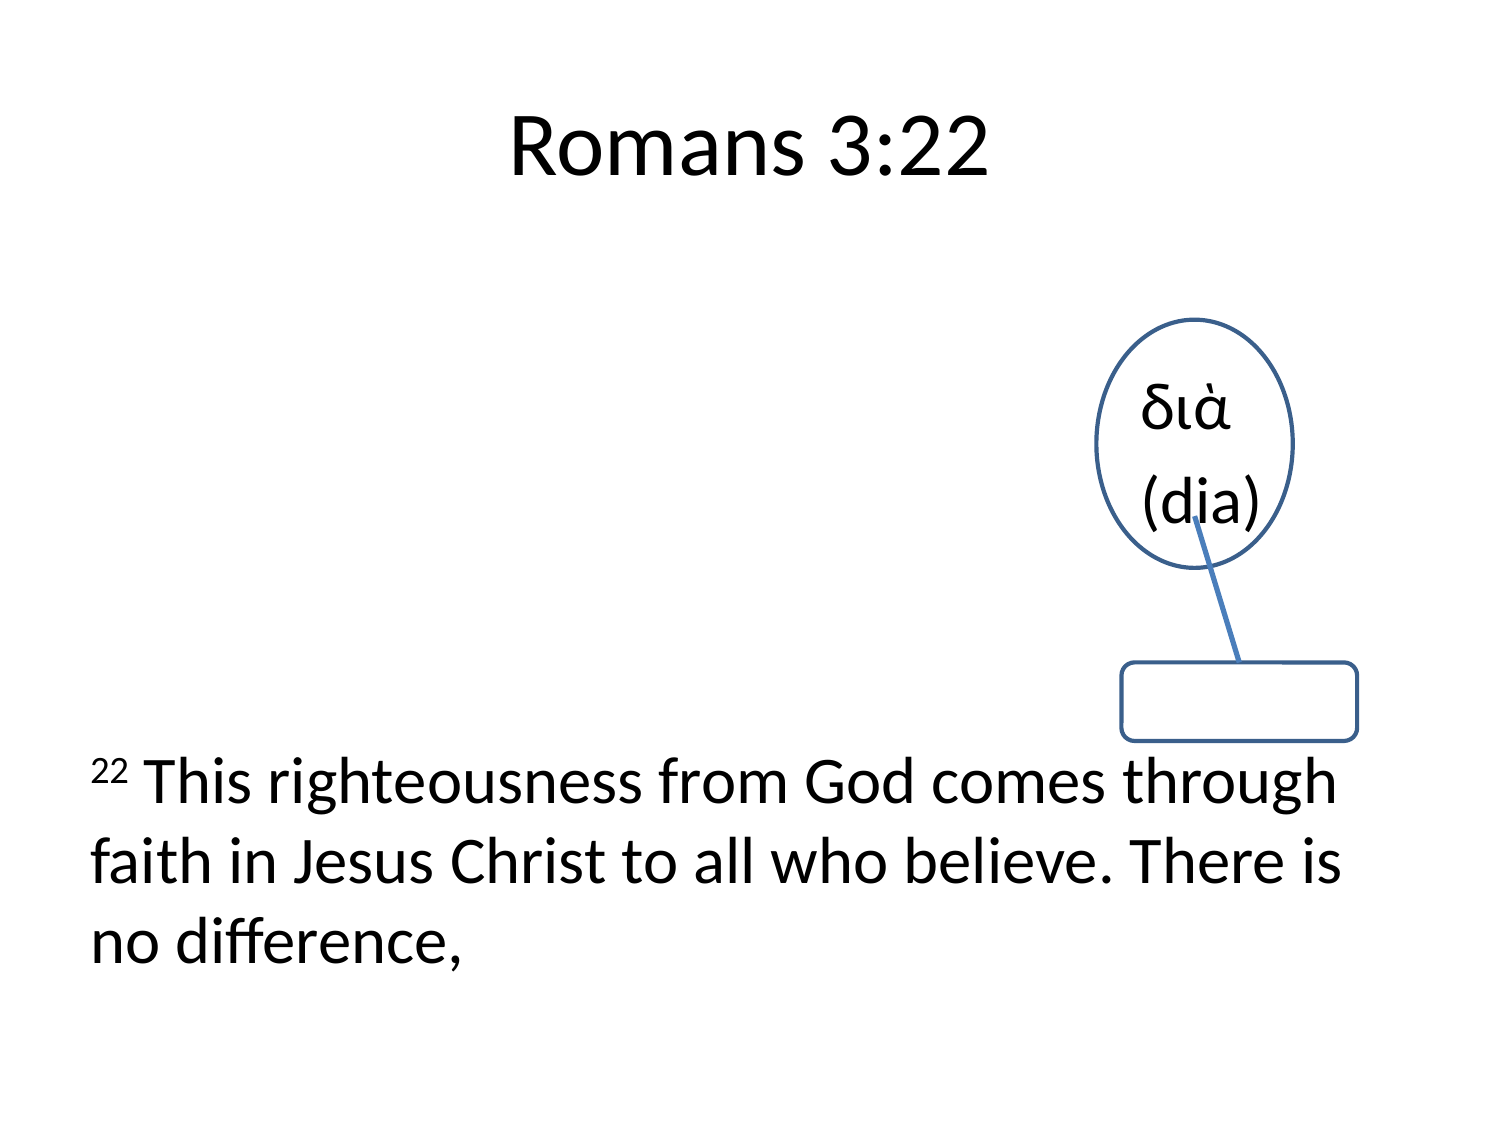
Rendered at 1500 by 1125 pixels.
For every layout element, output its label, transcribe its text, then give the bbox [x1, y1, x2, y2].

list διὰ (dia) 22 This righteousness from God comes through faith in Jesus Christ to all who believe. There is no difference, [75, 262, 1425, 1005]
text_box [1119, 660, 1360, 744]
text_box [1194, 567, 1240, 663]
text_box [1094, 317, 1295, 570]
title Romans 3:22 [75, 45, 1425, 233]
